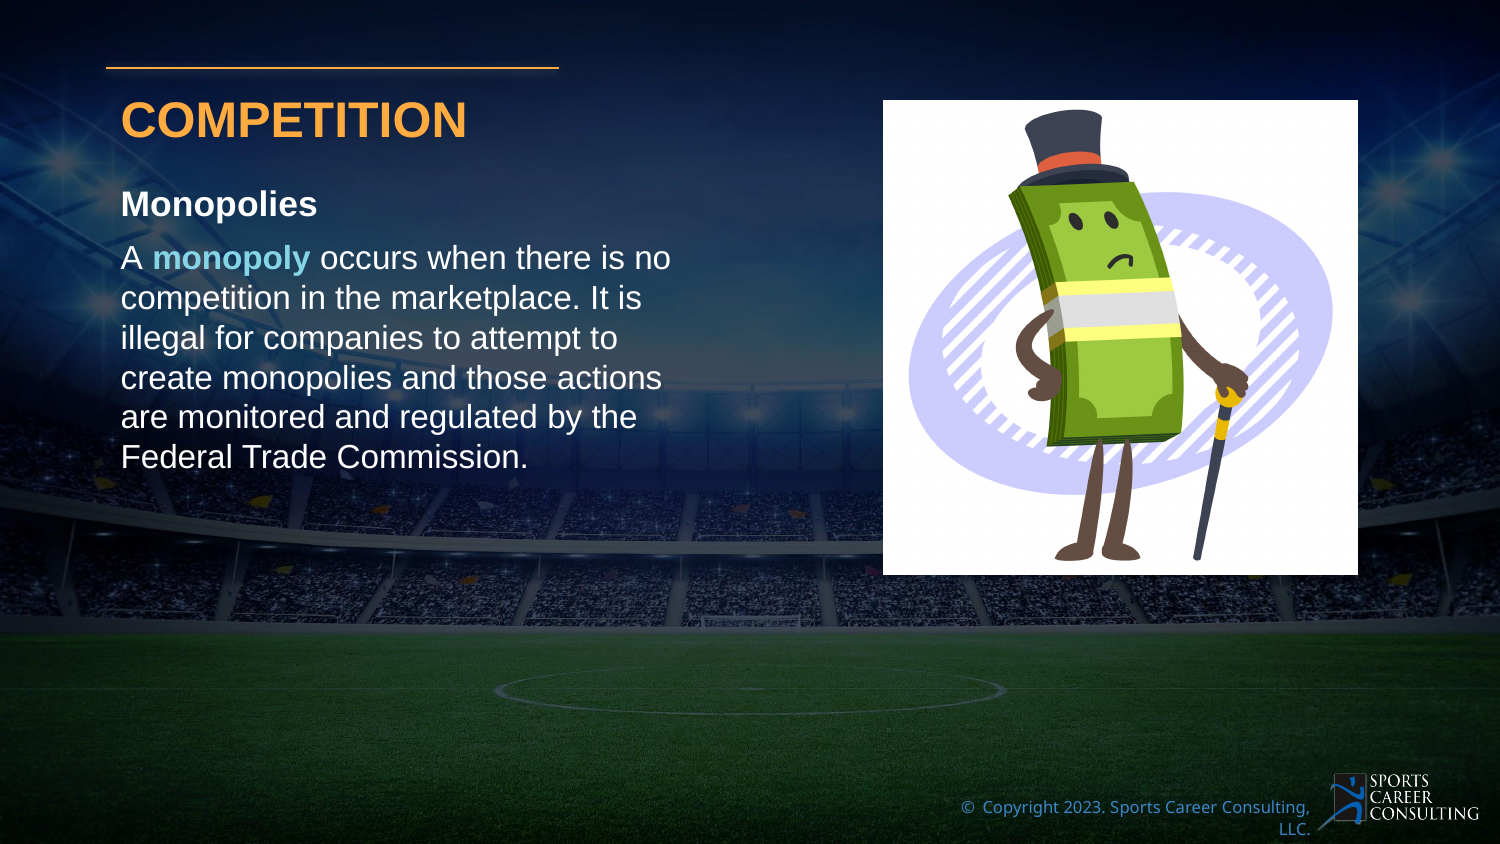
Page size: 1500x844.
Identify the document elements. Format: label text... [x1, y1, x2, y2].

text_box © Copyright 2023. Sports Career Consulting, LLC. [914, 769, 1326, 844]
title COMPETITION [105, 72, 1047, 228]
picture [0, 0, 1500, 844]
list Monopolies A monopoly occurs when there is no competition in the marketplace. It is illegal for companies to attempt to create monopolies and those actions are monitored and regulated by the Federal Trade Commission. [105, 166, 723, 798]
